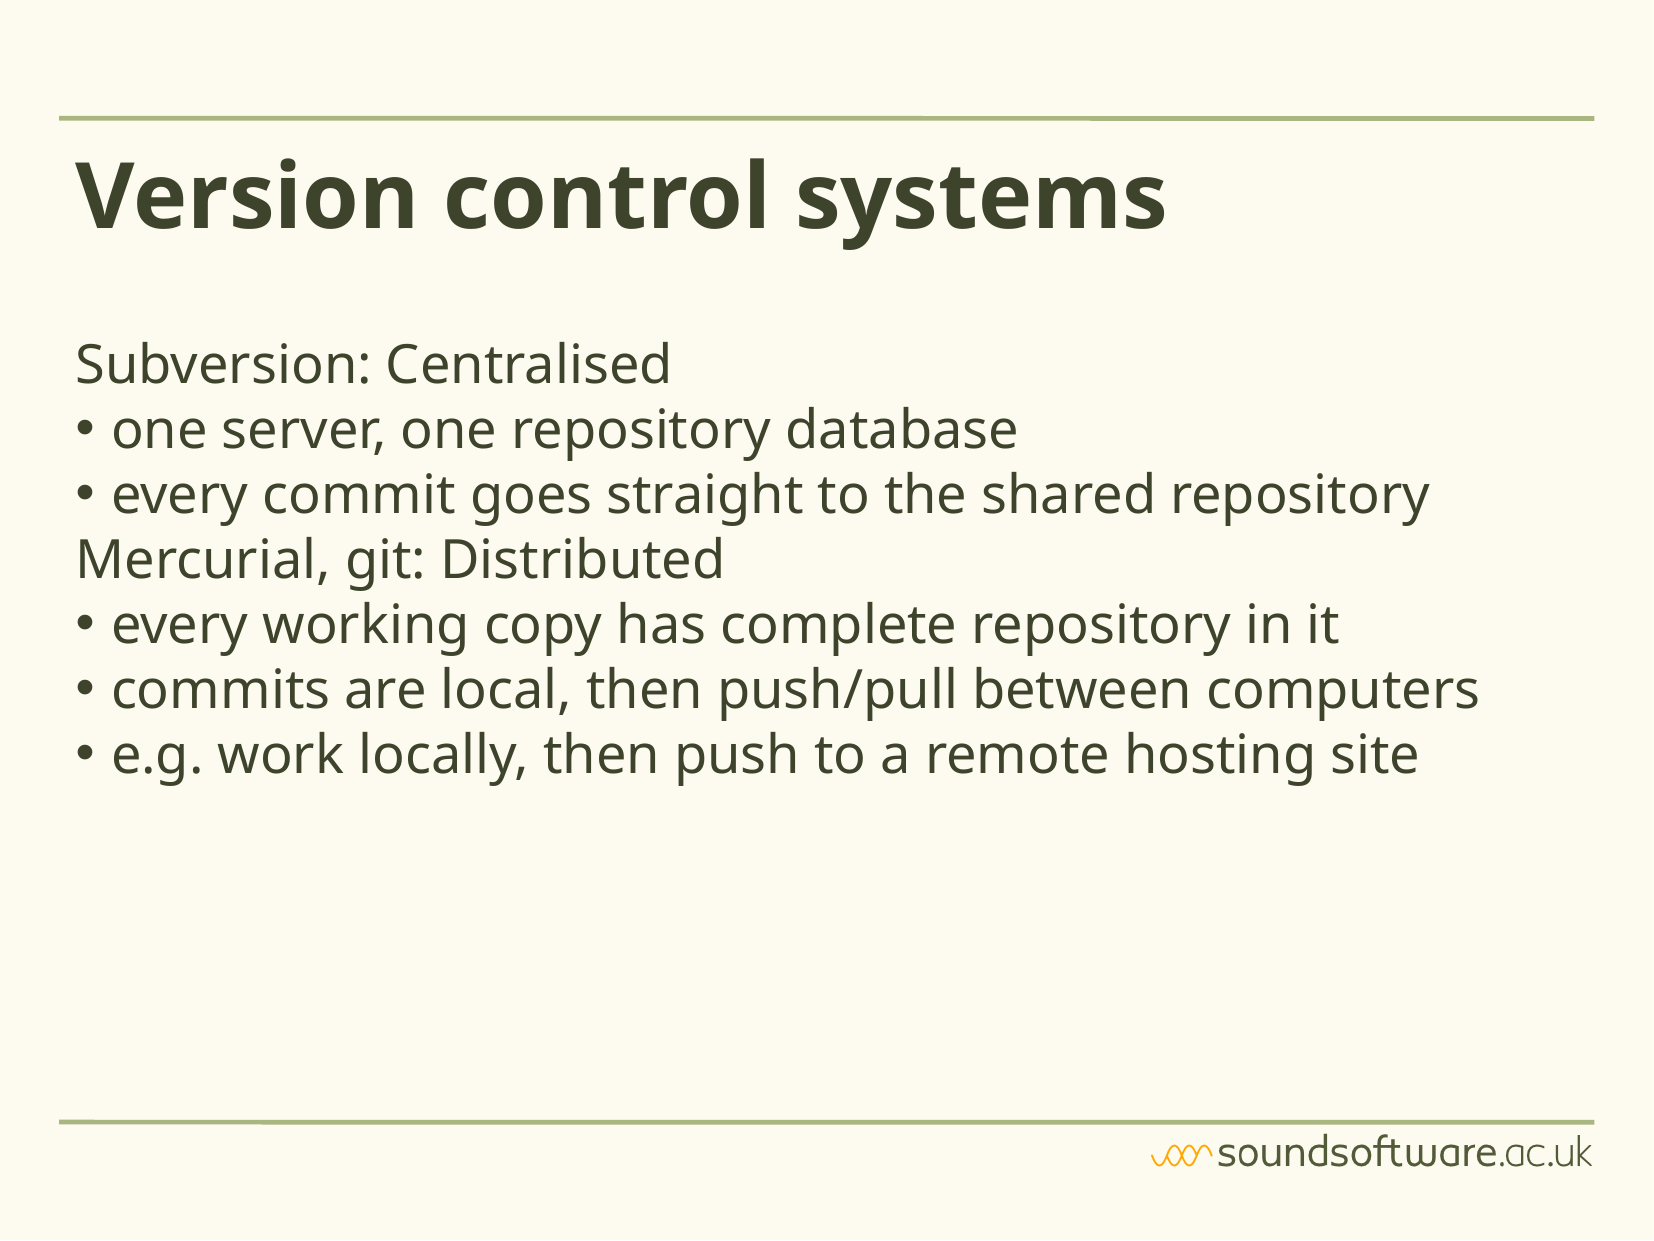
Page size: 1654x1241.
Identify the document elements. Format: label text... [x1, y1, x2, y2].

text_box Subversion: Centralised one server, one repository database every commit goes straight to the shared repository Mercurial, git: Distributed every working copy has complete repository in it commits are local, then push/pull between computers e.g. work locally, then push to a remote hosting site [59, 321, 1593, 1139]
text_box Version control systems [59, 118, 1593, 265]
picture [1151, 1139, 1592, 1167]
